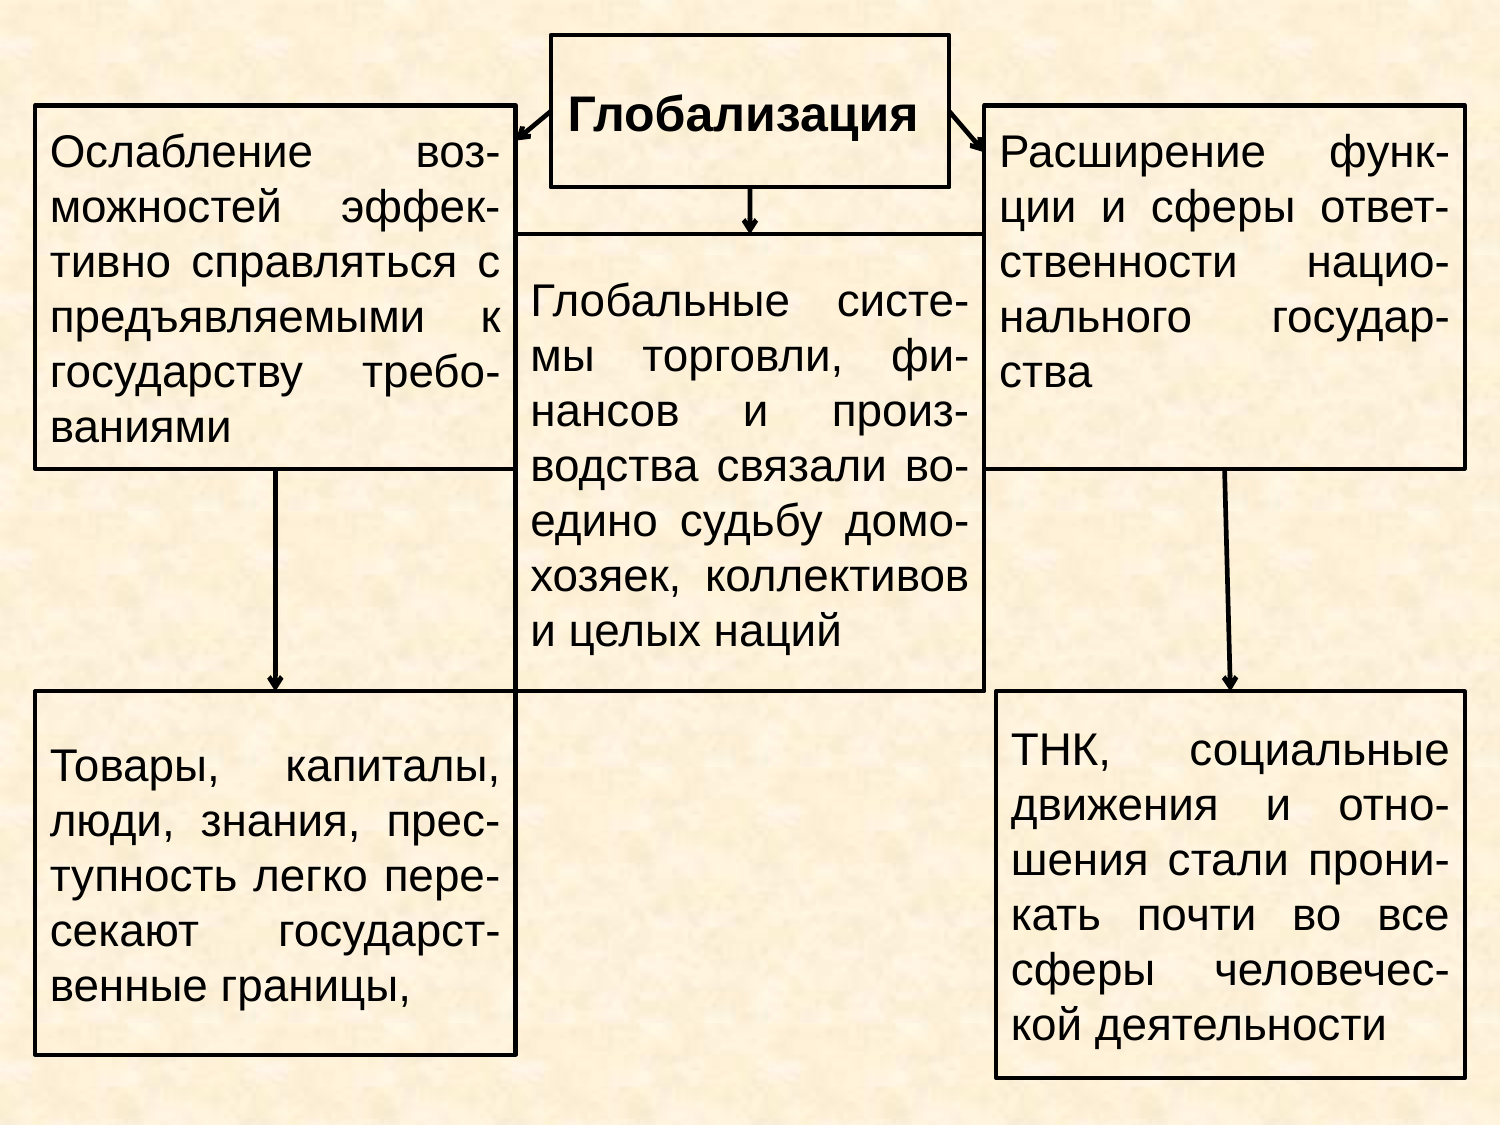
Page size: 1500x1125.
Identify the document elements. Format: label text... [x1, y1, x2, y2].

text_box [1115, 576, 1339, 584]
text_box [948, 111, 985, 153]
picture [0, 0, 1500, 1125]
text_box Товары, капиталы, люди, знания, прес-тупность легко пере-секают государст-венные границы, [33, 689, 518, 1057]
text_box Расширение функ-ции и сферы ответ-ственности нацио-нального государ-ства [982, 103, 1467, 471]
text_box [515, 110, 551, 141]
text_box Глобализация [549, 33, 951, 189]
text_box Ослабление воз-можностей эффек-тивно справляться с предъявляемыми к государству требо-ваниями [33, 103, 518, 471]
text_box Глобальные систе-мы торговли, фи-нансов и произ-водства связали во-едино судьбу домо-хозяек, коллективов и целых наций [513, 232, 986, 693]
text_box ТНК, социальные движения и отно-шения стали прони-кать почти во все сферы человечес-кой деятельности [994, 689, 1467, 1080]
